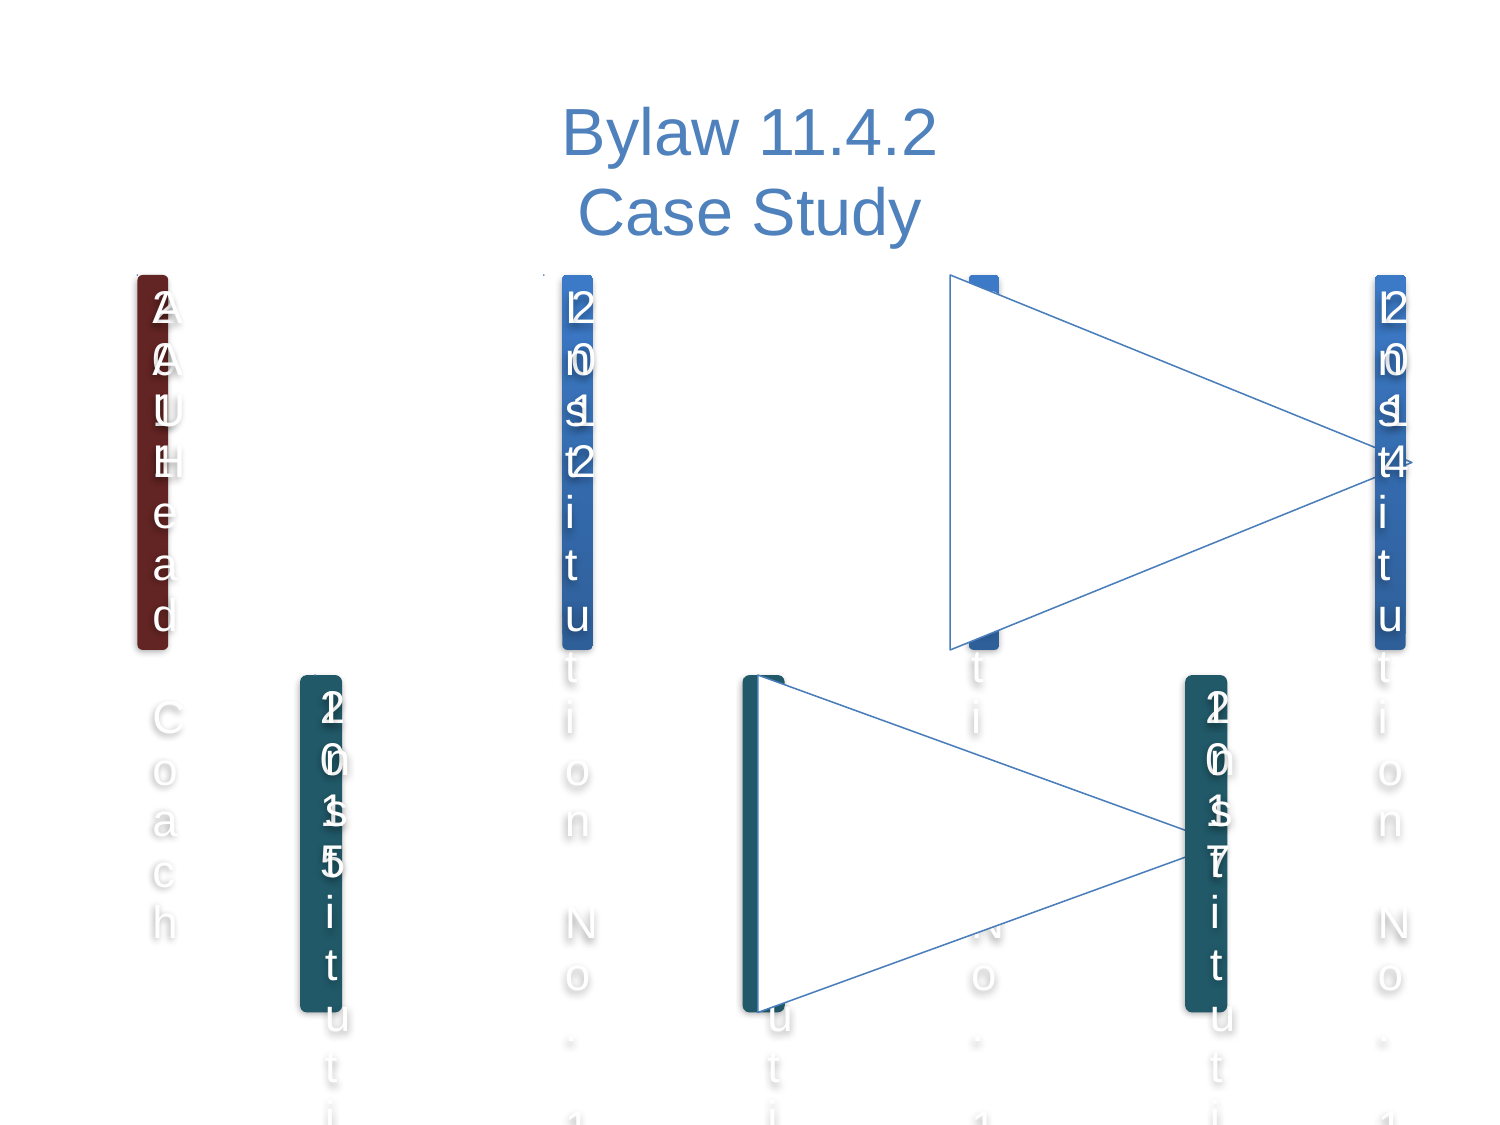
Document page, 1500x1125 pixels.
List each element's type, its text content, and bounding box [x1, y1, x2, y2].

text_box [299, 674, 1238, 1013]
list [137, 274, 1376, 651]
title Bylaw 11.4.2 Case Study [75, 75, 1425, 263]
